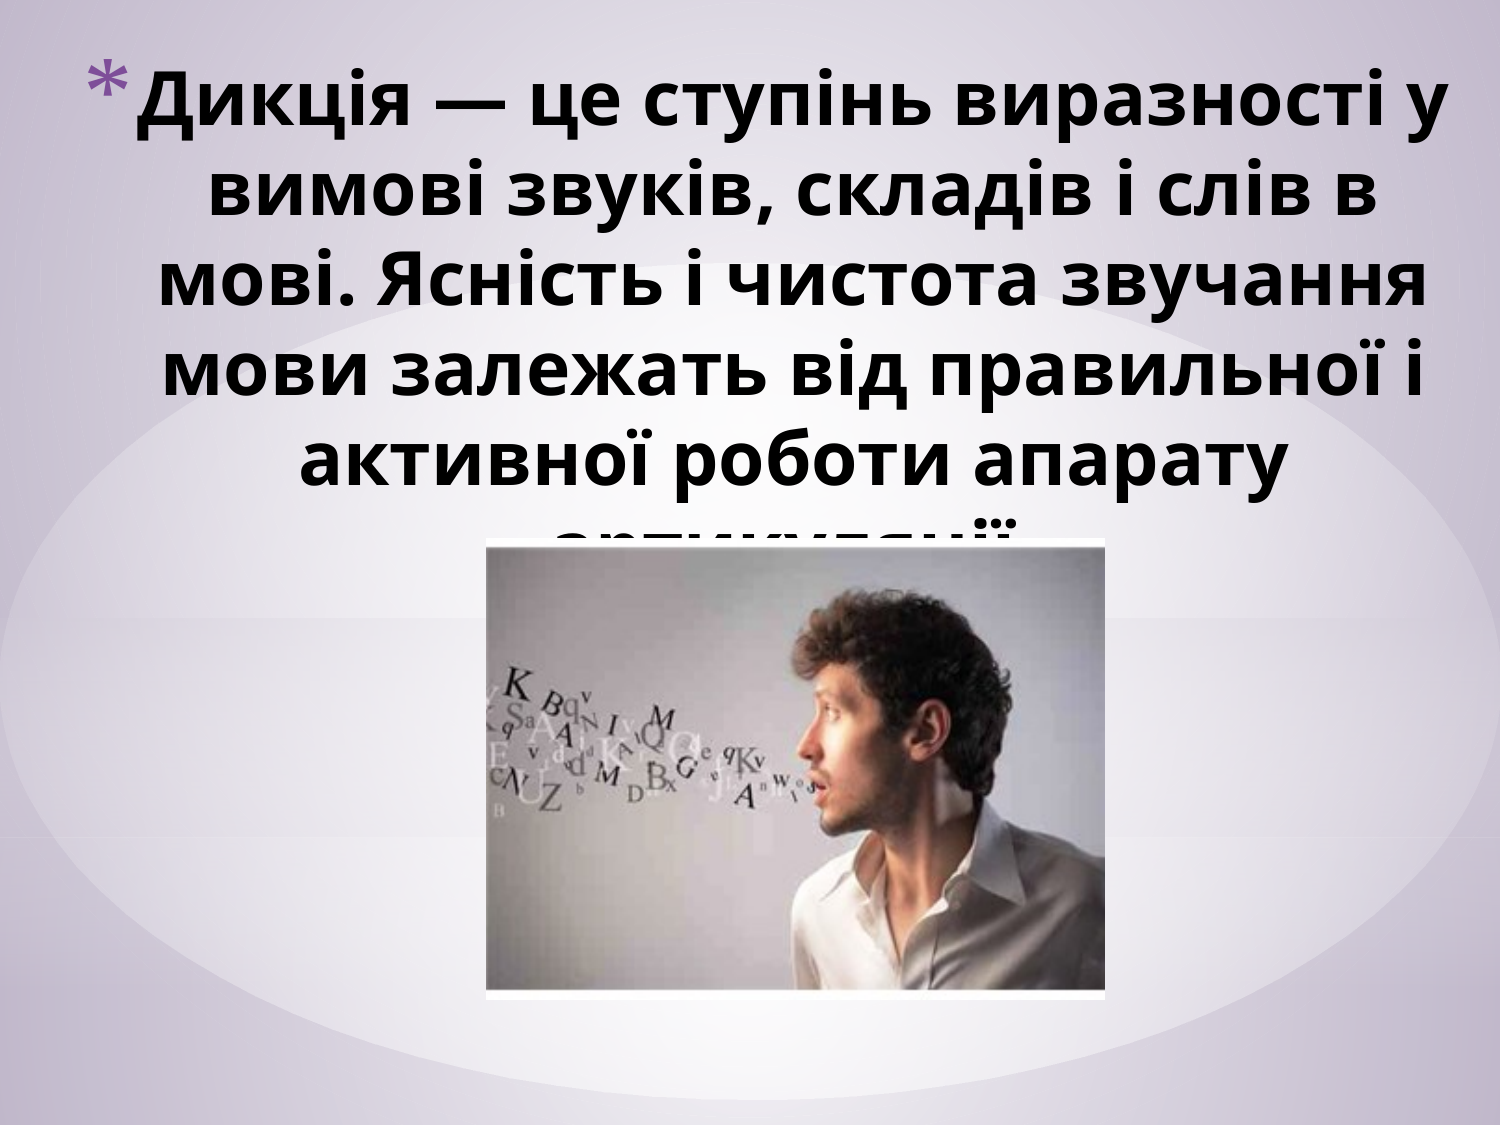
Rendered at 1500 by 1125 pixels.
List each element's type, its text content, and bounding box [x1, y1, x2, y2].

title Дикція — це ступінь виразності у вимові звуків, складів і слів в мові. Ясність і чистота звучання мови залежать від правильної і активної роботи апарату артикуляції. [53, 42, 1483, 372]
picture [485, 538, 1105, 1000]
